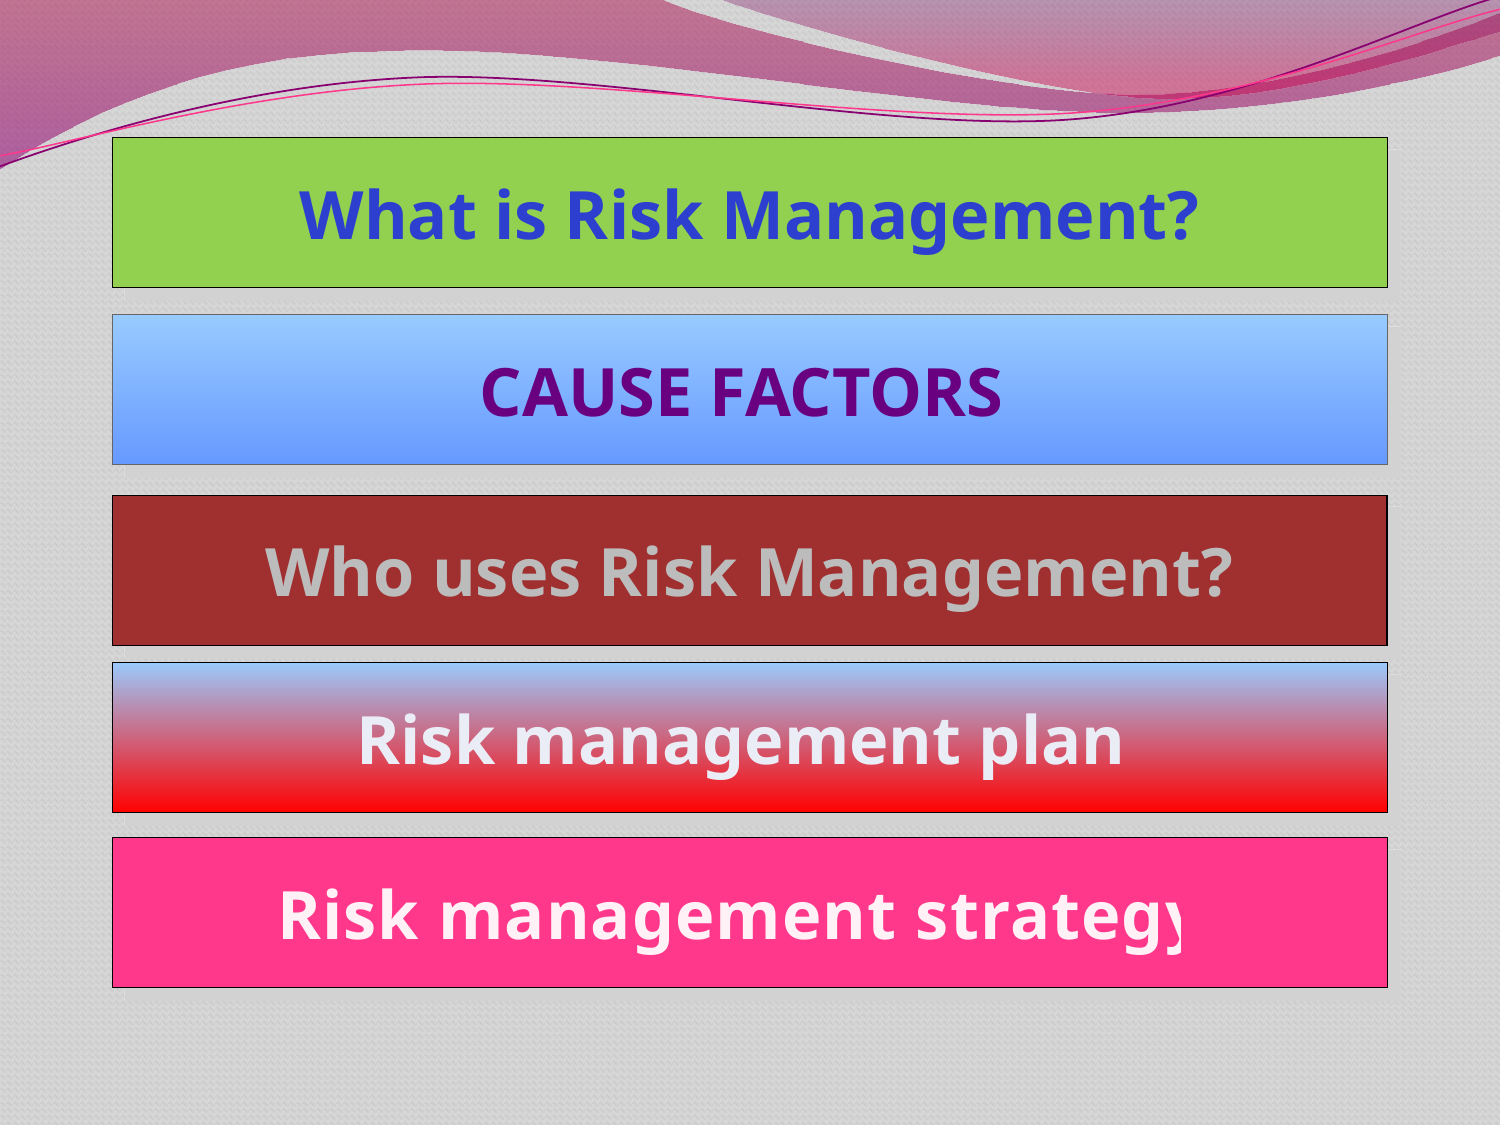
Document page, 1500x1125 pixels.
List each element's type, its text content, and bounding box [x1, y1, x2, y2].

text_box Risk management strategy [112, 837, 1388, 988]
text_box What is Risk Management? [112, 137, 1388, 288]
text_box Who uses Risk Management? [112, 495, 1388, 646]
text_box Risk management plan [112, 662, 1388, 813]
text_box Cause factors [112, 314, 1388, 465]
